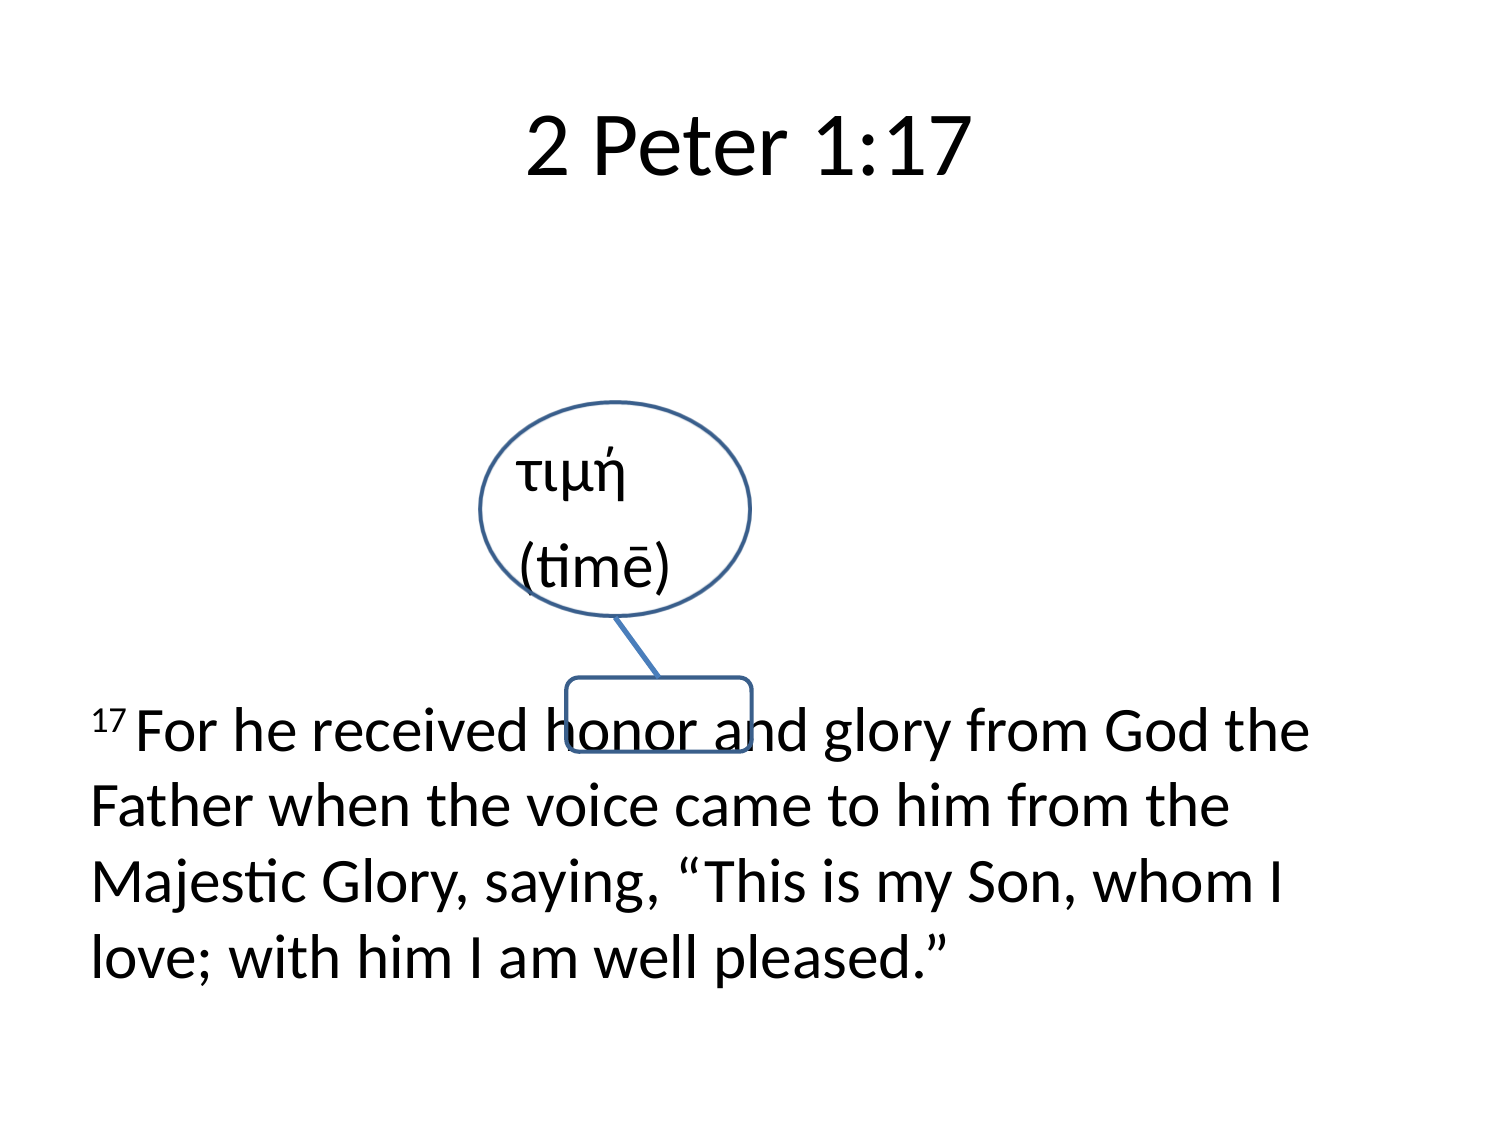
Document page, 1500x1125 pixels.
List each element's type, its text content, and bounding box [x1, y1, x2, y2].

title 2 Peter 1:17 [75, 45, 1425, 233]
text_box [564, 675, 754, 754]
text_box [614, 617, 660, 678]
picture [478, 400, 752, 618]
list τιμή (timē) 17 For he received honor and glory from God the Father when the voice came to him from the Majestic Glory, saying, “This is my Son, whom I love; with him I am well pleased.” [75, 262, 1425, 1005]
